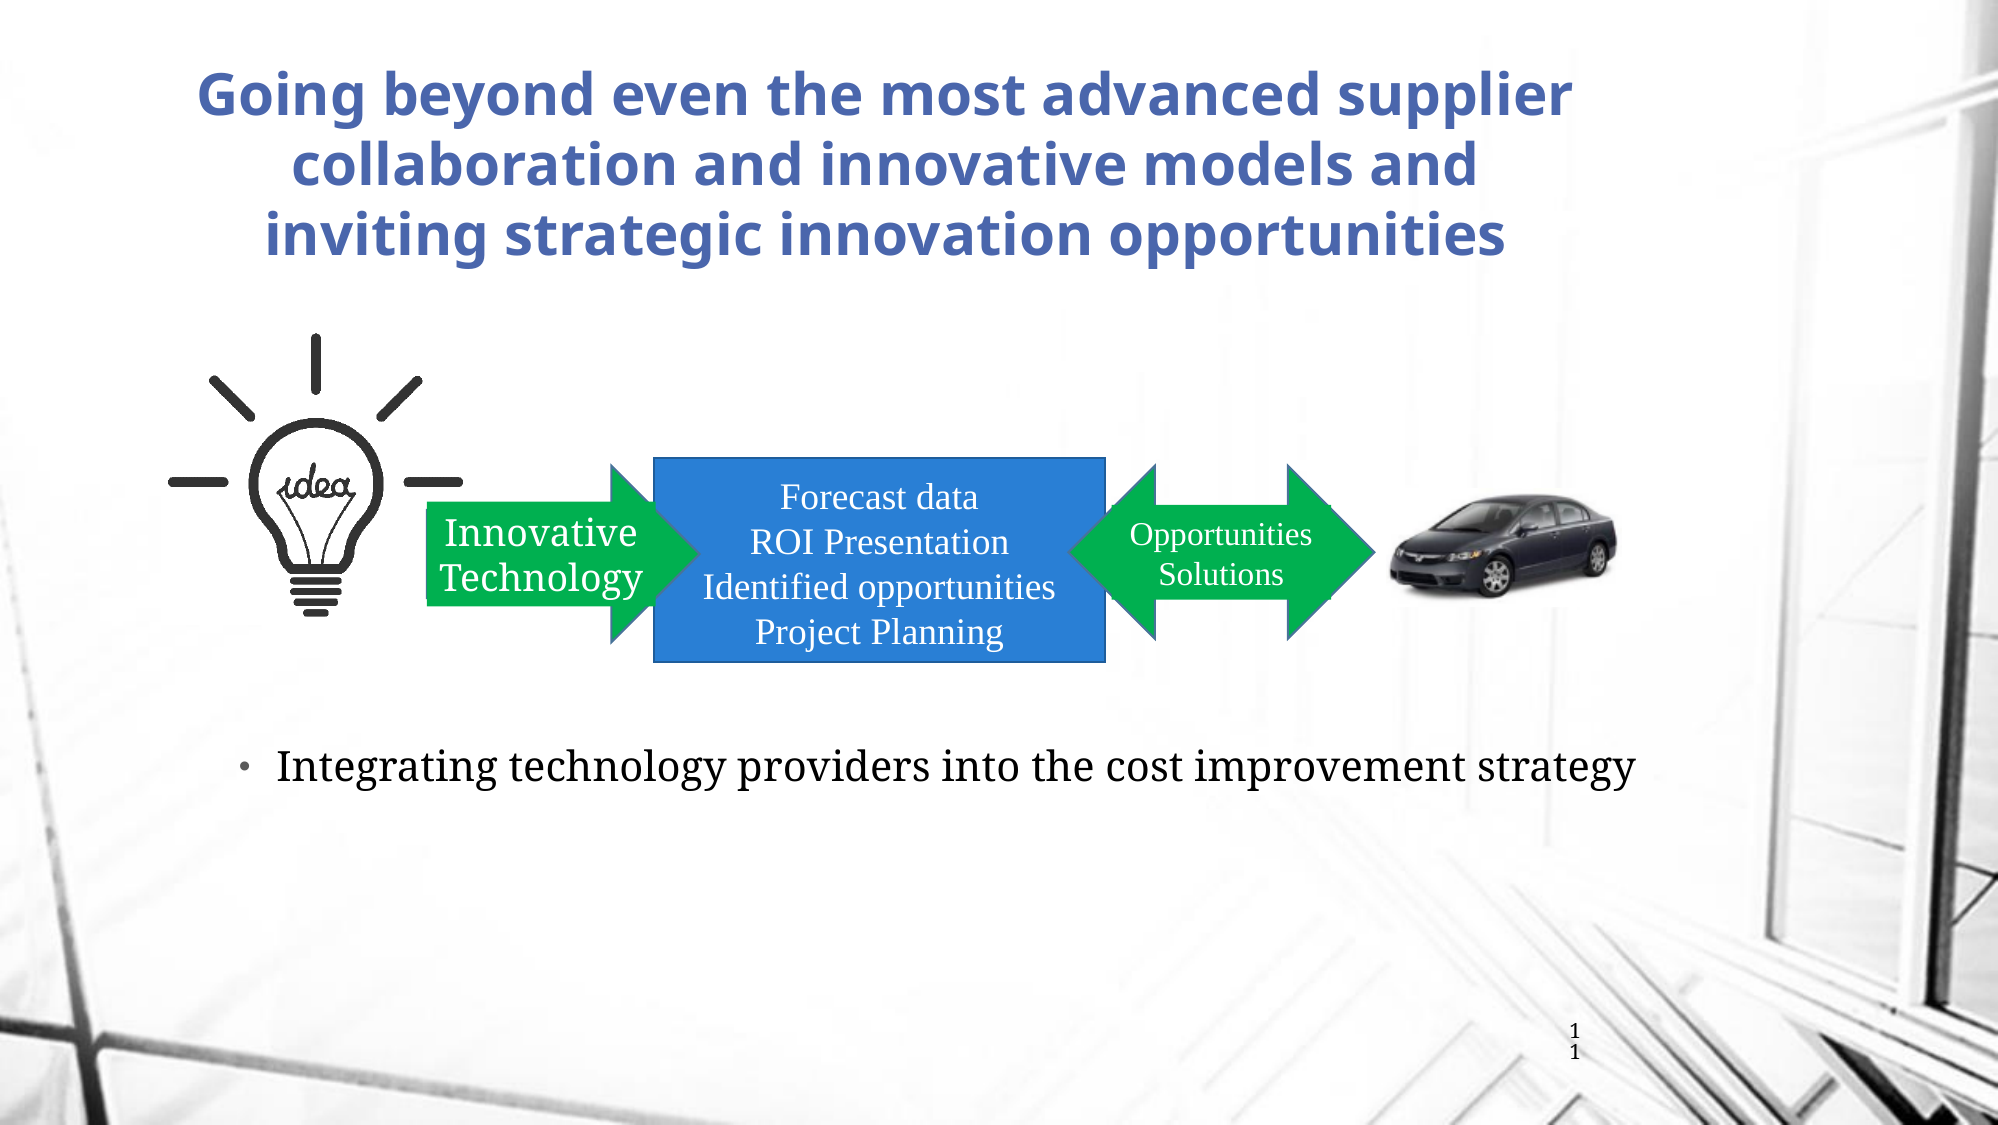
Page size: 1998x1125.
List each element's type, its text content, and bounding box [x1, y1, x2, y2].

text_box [653, 457, 1106, 663]
list Integrating technology providers into the cost improvement strategy [223, 737, 1650, 828]
slide_number 11 [1561, 1013, 1601, 1052]
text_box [1068, 465, 1375, 639]
picture [0, 0, 1998, 1125]
title Going beyond even the most advanced supplier collaboration and innovative models and inviting strategic innovation opportunities [172, 61, 1599, 276]
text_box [426, 465, 700, 643]
